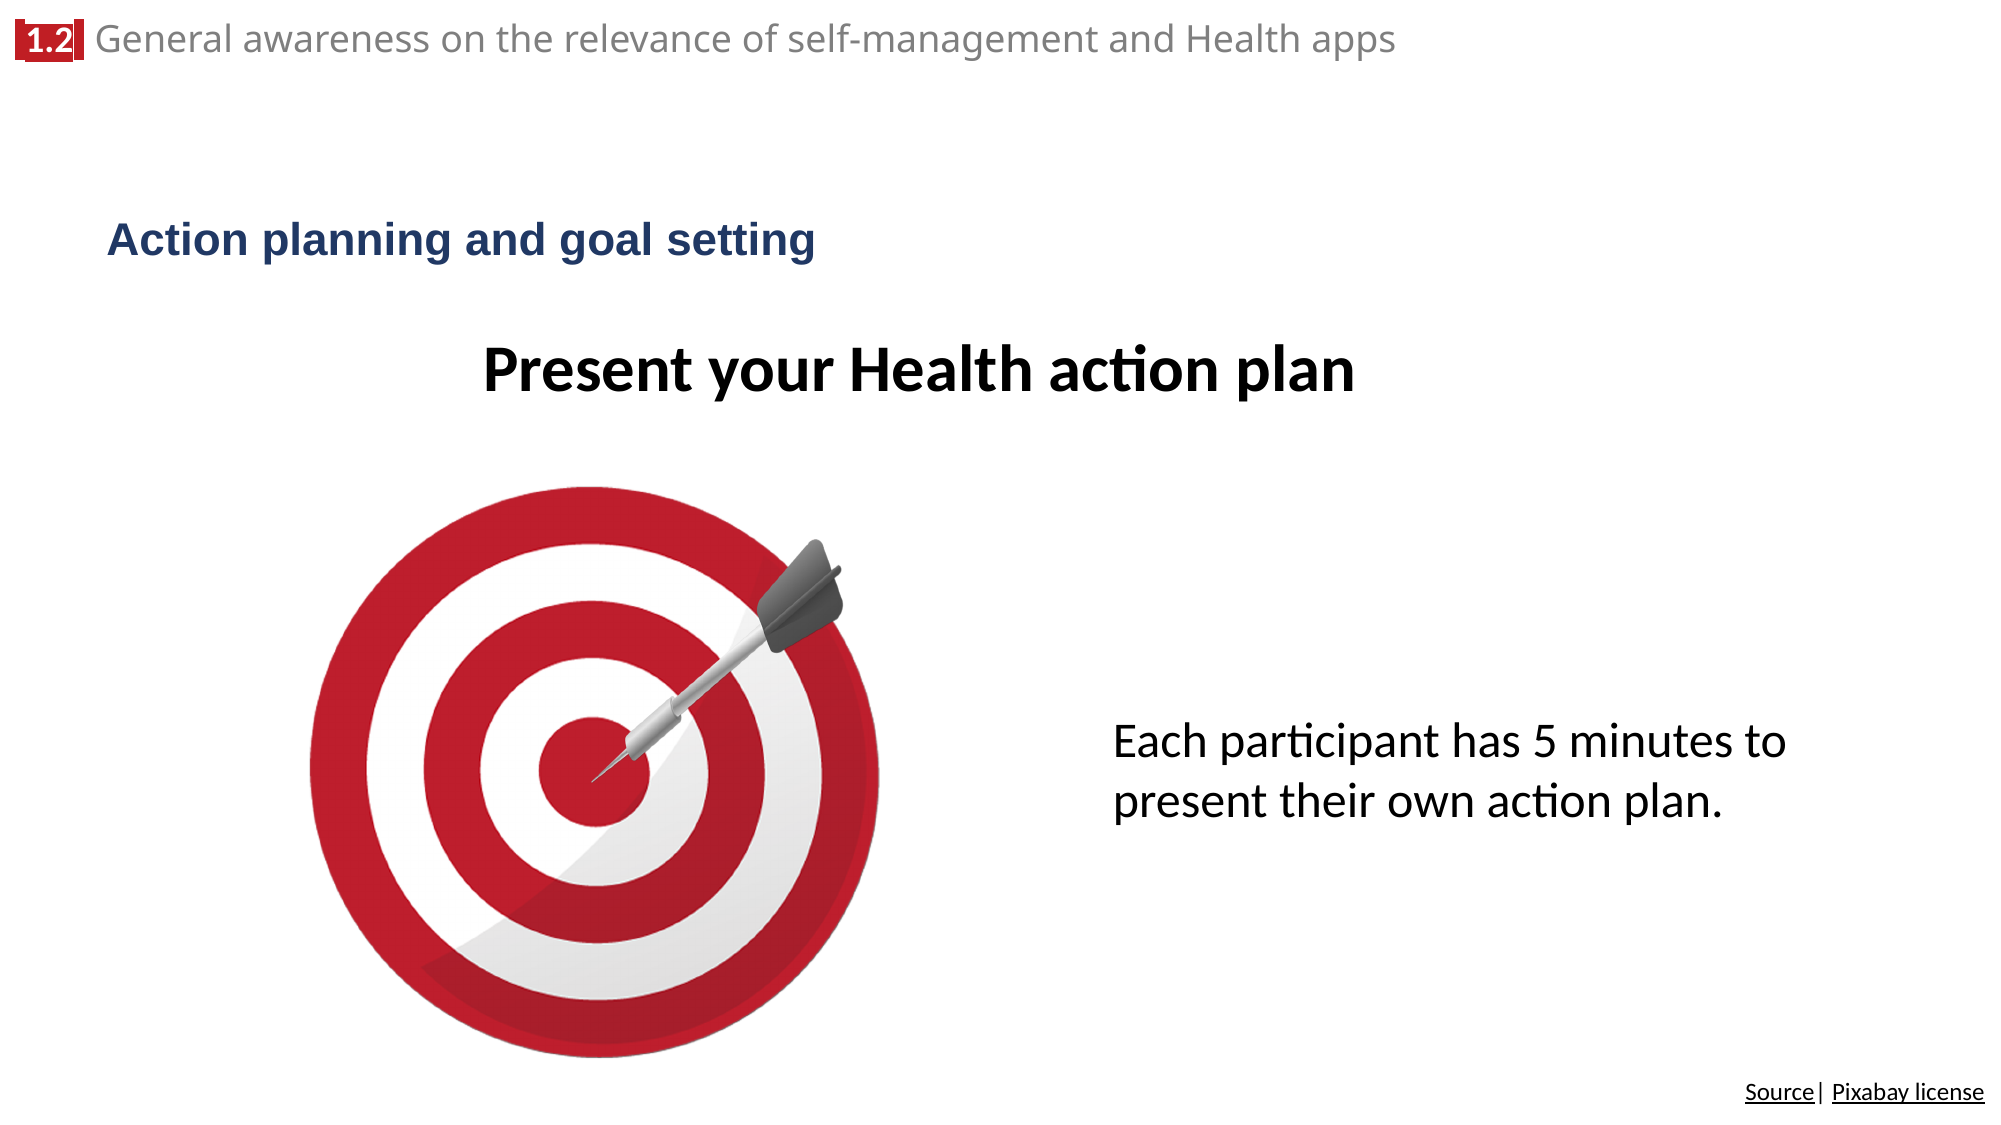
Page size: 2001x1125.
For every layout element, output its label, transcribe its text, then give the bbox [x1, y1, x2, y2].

picture [290, 468, 891, 1069]
title Action planning and goal setting [91, 177, 1906, 297]
text_box Each participant has 5 minutes to present their own action plan. [1097, 700, 1883, 836]
text_box Present your Health action plan [468, 317, 1728, 413]
text_box Source| Pixabay license [1604, 1068, 2000, 1114]
